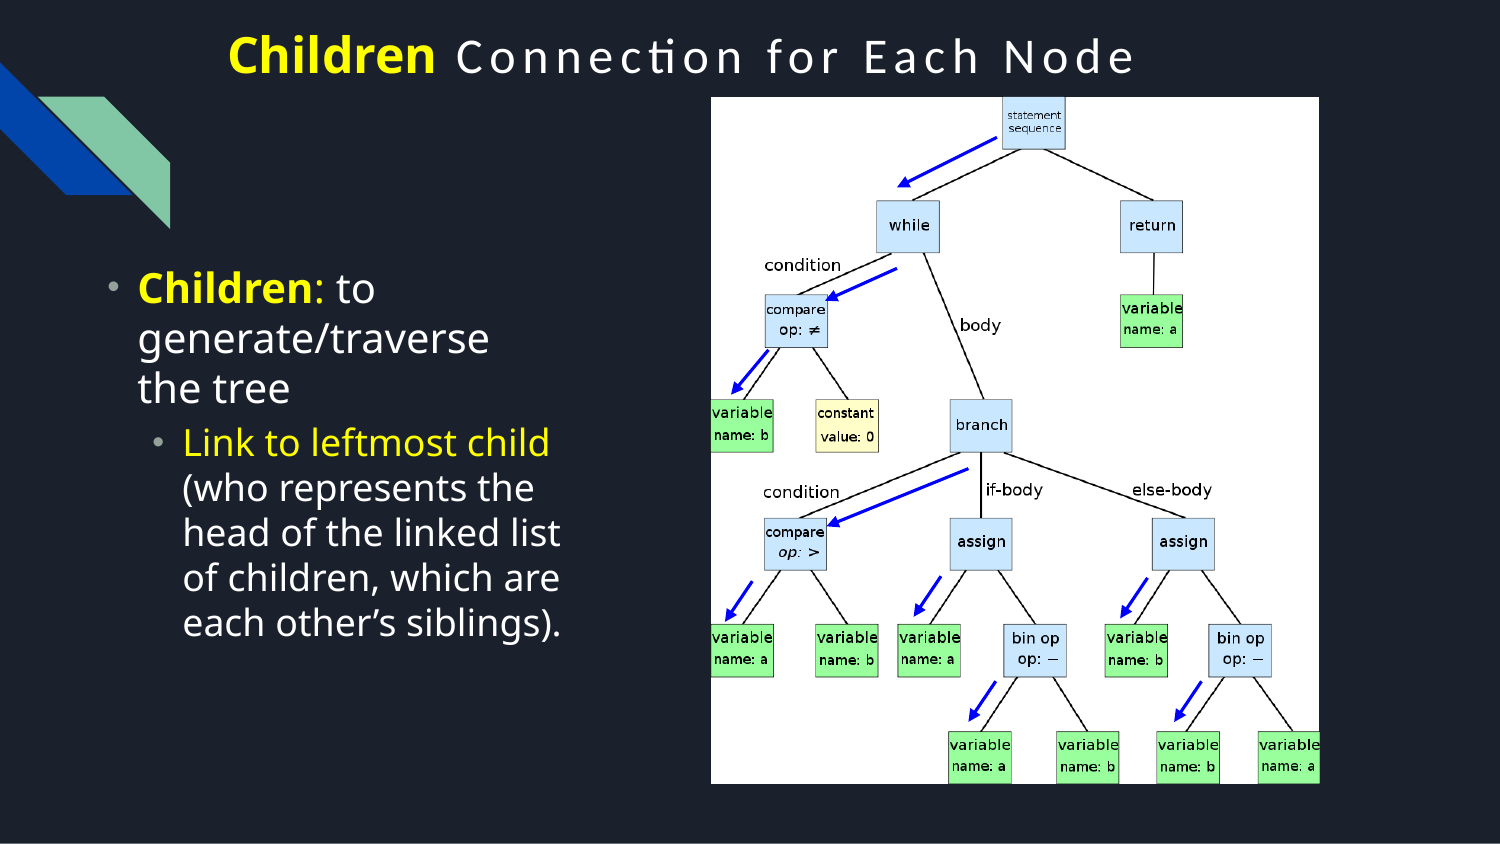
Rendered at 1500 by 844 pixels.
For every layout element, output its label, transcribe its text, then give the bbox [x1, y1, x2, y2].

title Children Connection for Each Node [225, 21, 1213, 165]
text_box Children: to generate/traverse the tree Link to leftmost child (who represents the head of the linked list of children, which are each other’s siblings). [62, 259, 563, 736]
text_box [1173, 681, 1202, 723]
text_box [730, 349, 769, 395]
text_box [826, 468, 969, 527]
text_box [968, 680, 997, 723]
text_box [913, 575, 942, 618]
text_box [824, 268, 898, 301]
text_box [896, 137, 998, 188]
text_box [724, 580, 753, 623]
picture [710, 96, 1320, 785]
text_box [1119, 577, 1148, 619]
